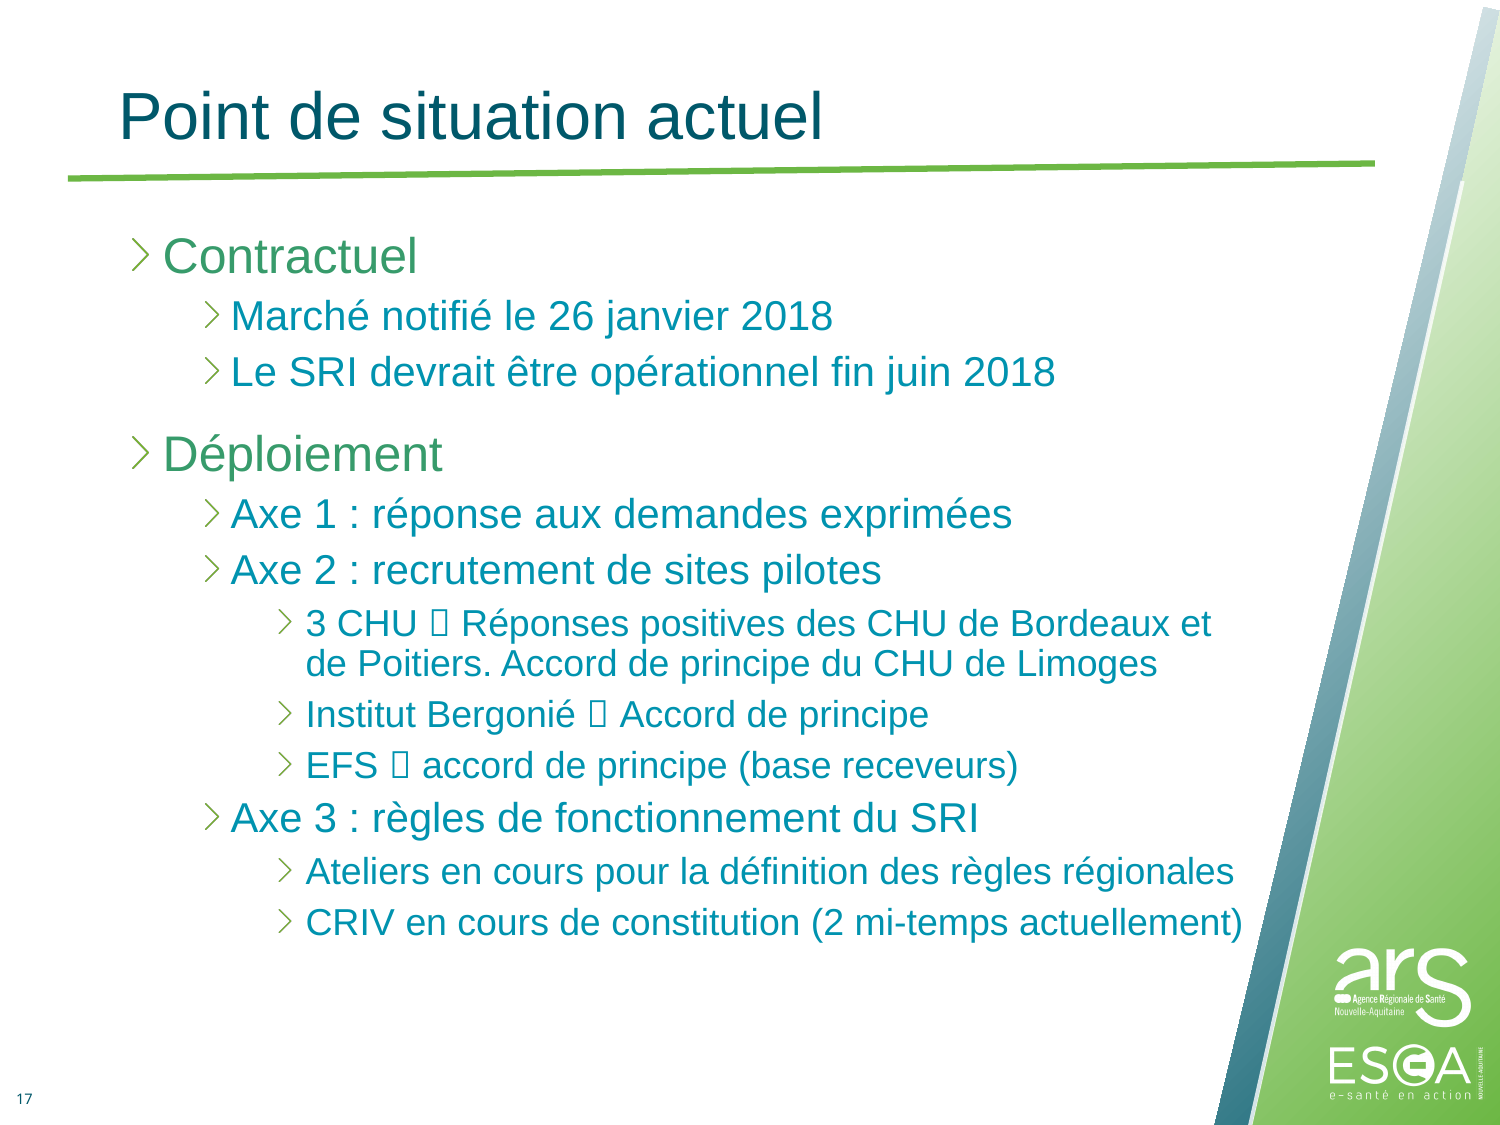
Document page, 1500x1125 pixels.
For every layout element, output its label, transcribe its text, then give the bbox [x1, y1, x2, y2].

picture [268, 701, 292, 725]
picture [193, 357, 220, 384]
picture [118, 436, 150, 469]
title Point de situation actuel [103, 71, 1375, 164]
picture [268, 609, 292, 634]
picture [193, 803, 220, 830]
picture [268, 858, 292, 882]
picture [193, 499, 220, 527]
picture [268, 752, 292, 776]
picture [193, 555, 220, 582]
slide_number 17 [0, 1080, 48, 1121]
picture [268, 909, 292, 933]
list Contractuel Marché notifié le 26 janvier 2018 Le SRI devrait être opérationnel fin juin 2018 Déploiement Axe 1 : réponse aux demandes exprimées Axe 2 : recrutement de sites pilotes 3 CHU  Réponses positives des CHU de Bordeaux et de Poitiers. Accord de principe du CHU de Limoges Institut Bergonié  Accord de principe EFS  accord de principe (base receveurs) Axe 3 : règles de fonctionnement du SRI Ateliers en cours pour la définition des règles régionales CRIV en cours de constitution (2 mi-temps actuellement) [103, 223, 1270, 1049]
picture [1329, 1044, 1485, 1102]
picture [193, 301, 220, 328]
picture [1315, 931, 1485, 1037]
picture [118, 238, 150, 271]
